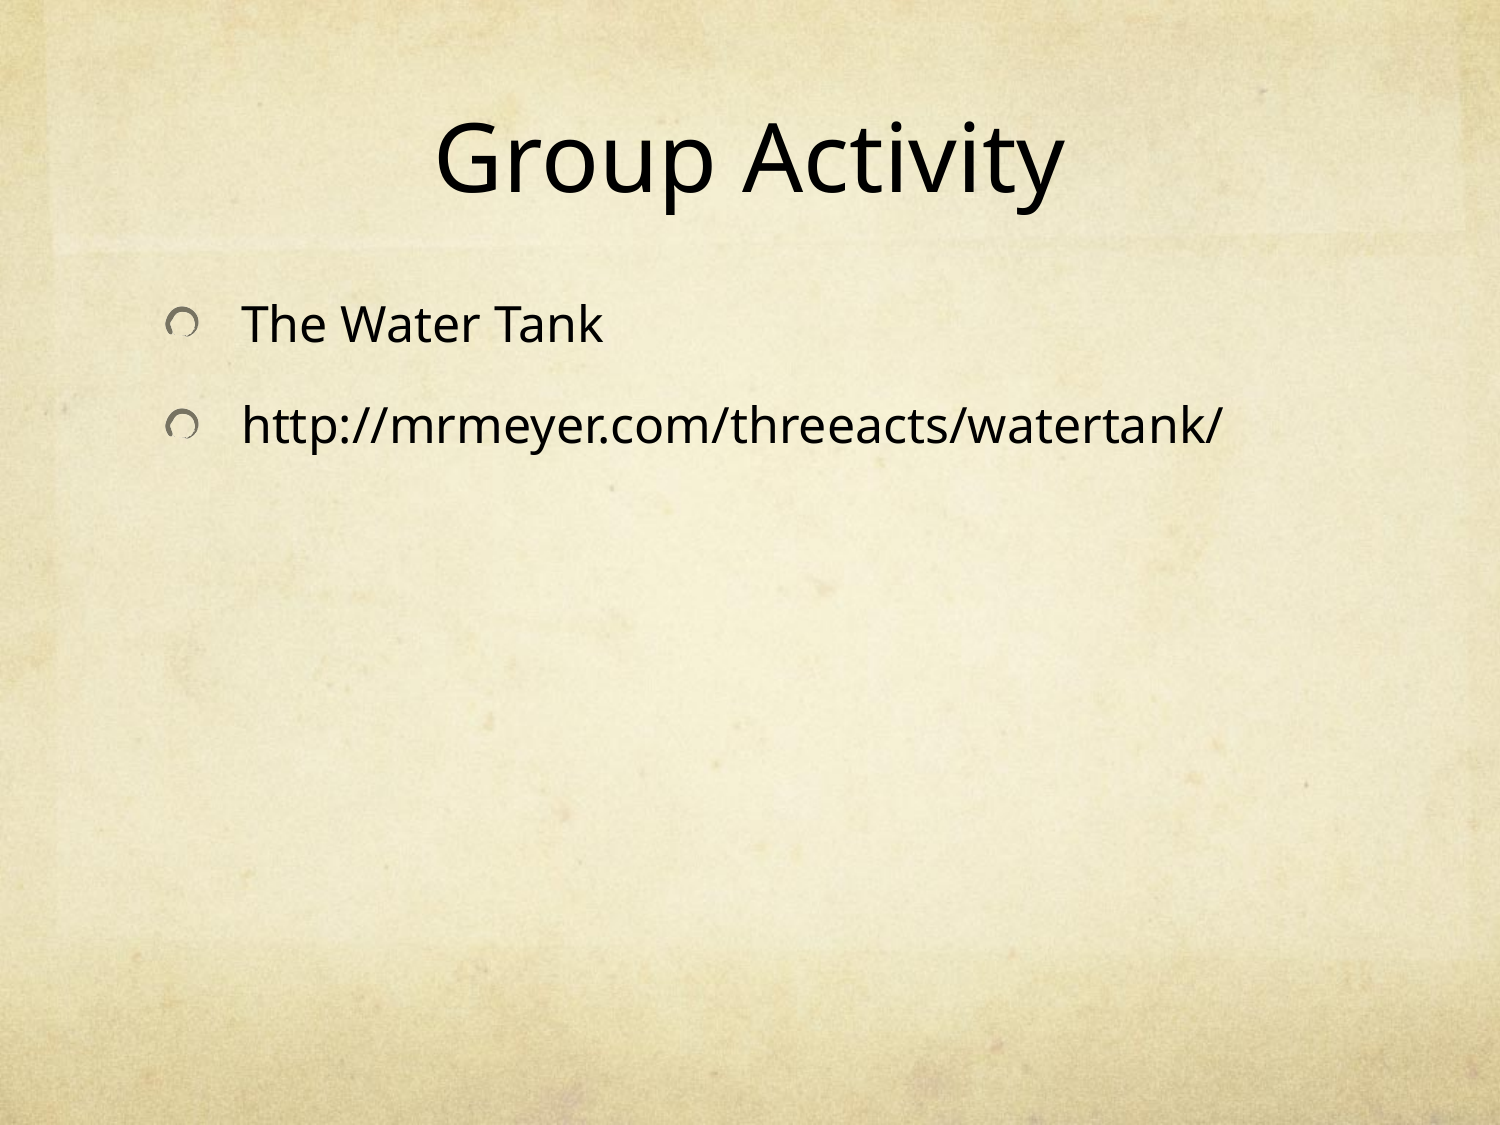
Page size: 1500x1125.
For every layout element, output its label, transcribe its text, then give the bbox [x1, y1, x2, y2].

title Group Activity [150, 82, 1350, 225]
picture [0, 0, 1500, 1125]
list The Water Tank http://mrmeyer.com/threeacts/watertank/ [150, 284, 1350, 950]
